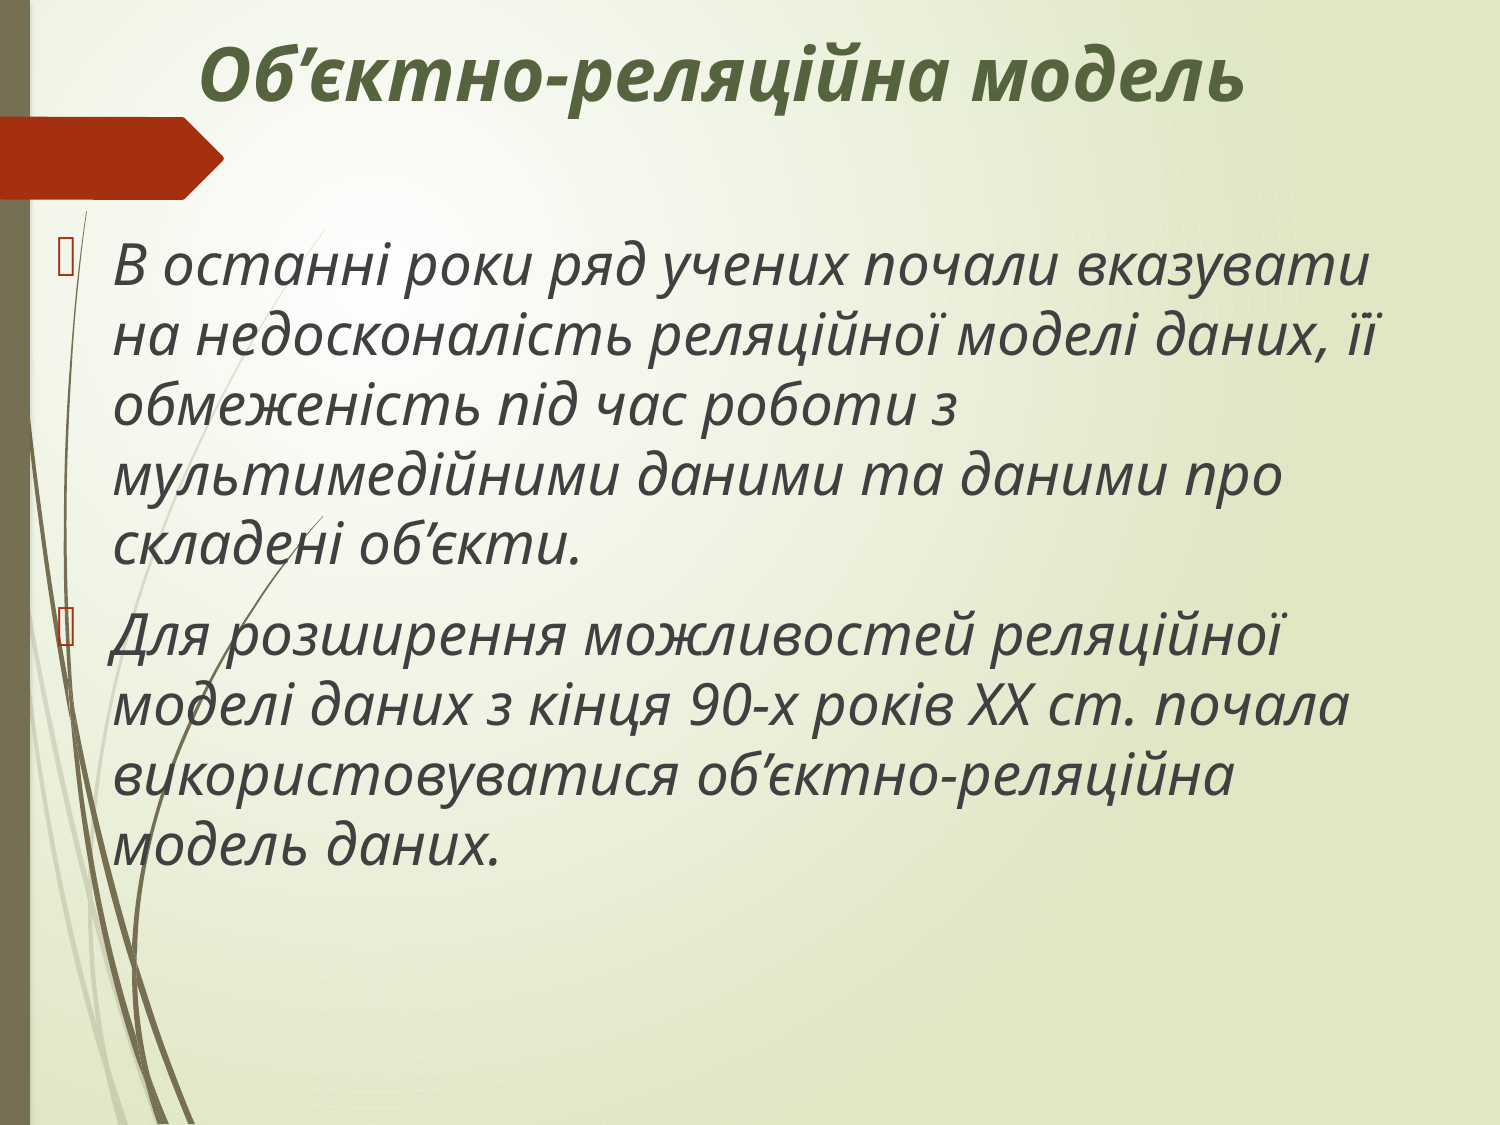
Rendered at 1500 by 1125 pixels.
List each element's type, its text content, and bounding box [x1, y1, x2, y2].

title Об’єктно-реляційна модель [183, 19, 1471, 173]
list В останні роки ряд учених почали вказувати на недосконалість реляційної моделі даних, її обмеженість під час роботи з мультимедійними даними та даними про складені об’єкти. Для розширення можливостей реляційної моделі даних з кінця 90-х років ХХ ст. почала використовуватися об’єктно-реляційна модель даних. [41, 219, 1459, 1005]
